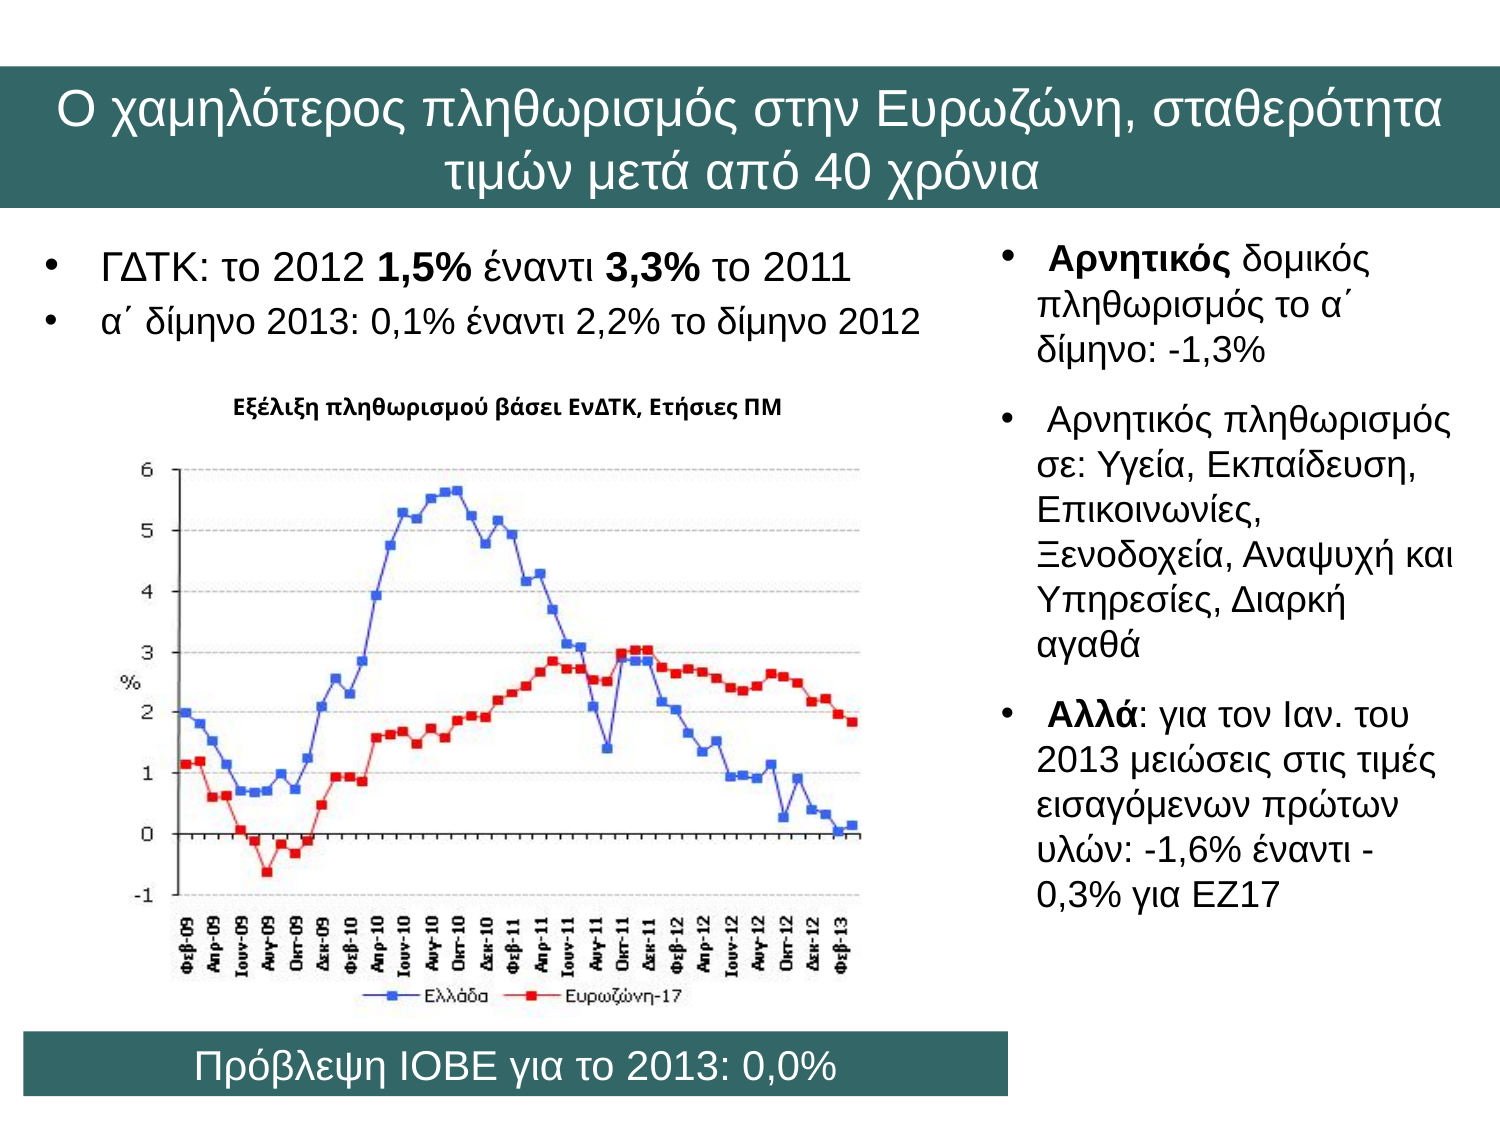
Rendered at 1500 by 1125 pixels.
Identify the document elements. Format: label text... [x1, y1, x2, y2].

text_box Πρόβλεψη ΙΟΒΕ για το 2013: 0,0% [23, 1031, 1008, 1097]
text_box Ο χαμηλότερος πληθωρισμός στην Ευρωζώνη, σταθερότητα τιμών μετά από 40 χρόνια [0, 66, 1500, 208]
picture [100, 443, 880, 1018]
text_box Αρνητικός δομικός πληθωρισμός το α΄ δίμηνο: -1,3% Αρνητικός πληθωρισμός σε: Υγεία, Εκπαίδευση, Επικοινωνίες, Ξενοδοχεία, Αναψυχή και Υπηρεσίες, Διαρκή αγαθά Αλλά: για τον Ιαν. του 2013 μειώσεις στις τιμές εισαγόμενων πρώτων υλών: -1,6% έναντι -0,3% για EΖ17 [986, 222, 1471, 923]
list ΓΔΤΚ: το 2012 1,5% έναντι 3,3% το 2011 α΄ δίμηνο 2013: 0,1% έναντι 2,2% το δίμηνο 2012 [29, 231, 1500, 1071]
text_box Εξέλιξη πληθωρισμού βάσει ΕνΔΤΚ, Ετήσιες ΠΜ [183, 385, 833, 428]
